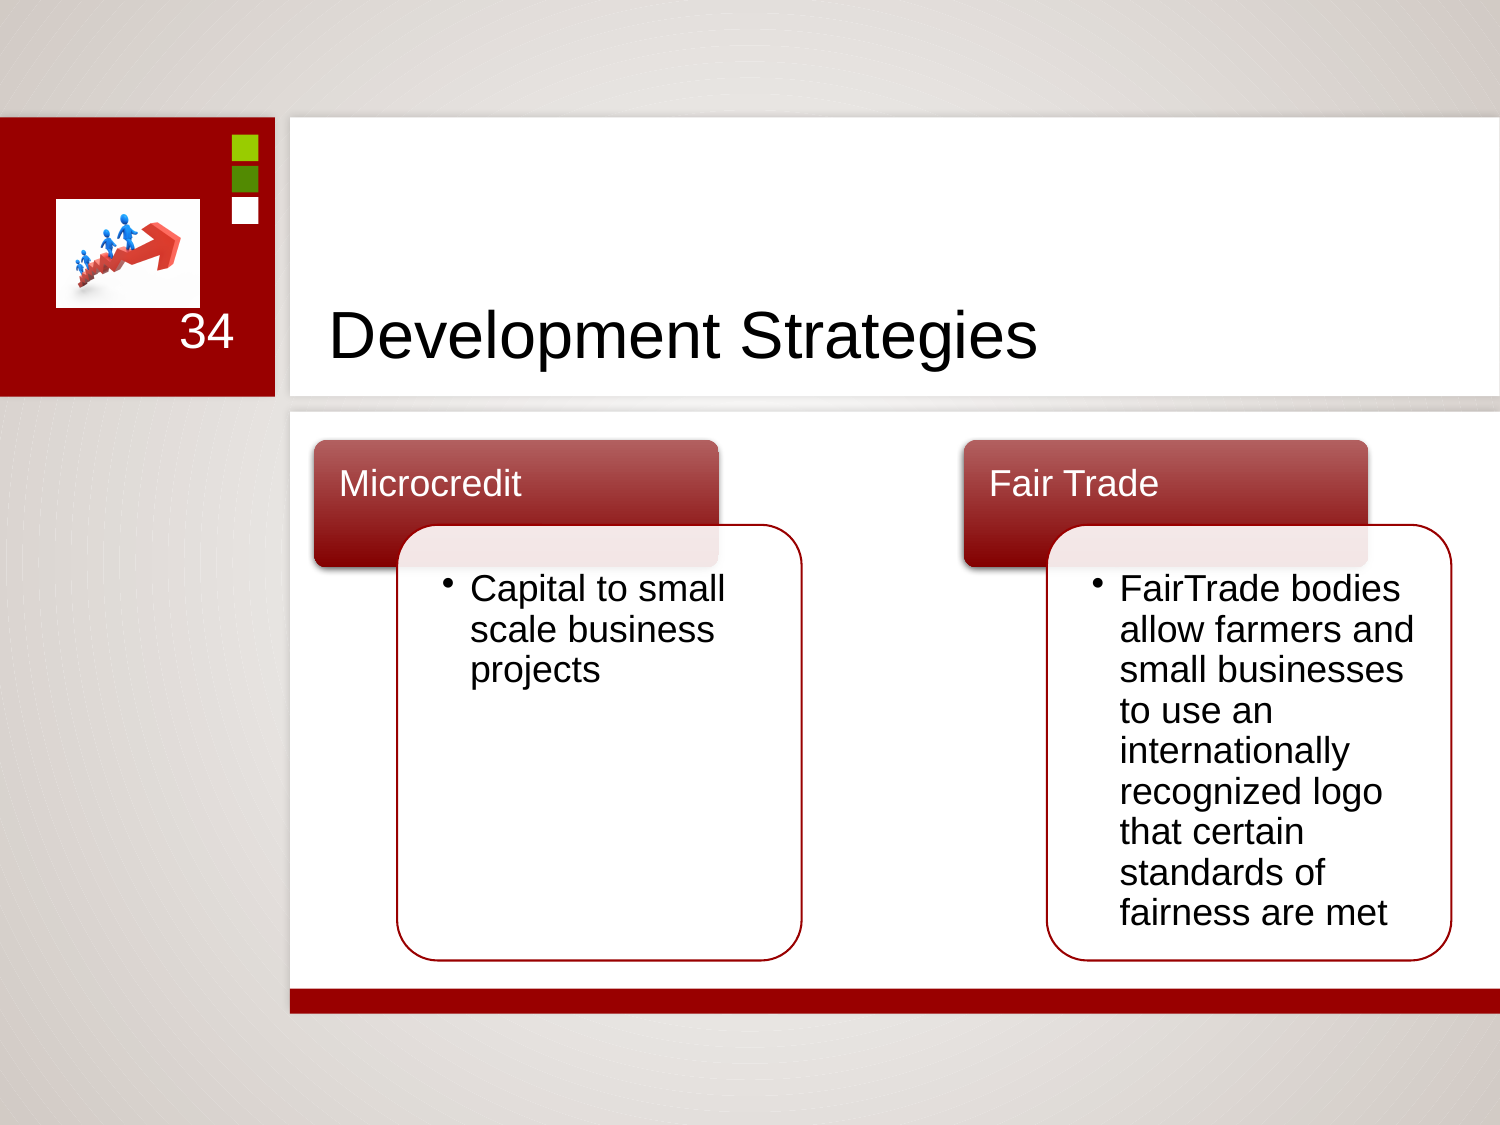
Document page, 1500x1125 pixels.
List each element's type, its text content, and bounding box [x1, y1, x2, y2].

slide_number 34 [57, 278, 250, 379]
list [313, 428, 1453, 972]
picture [56, 199, 201, 308]
title Development Strategies [313, 151, 1452, 380]
